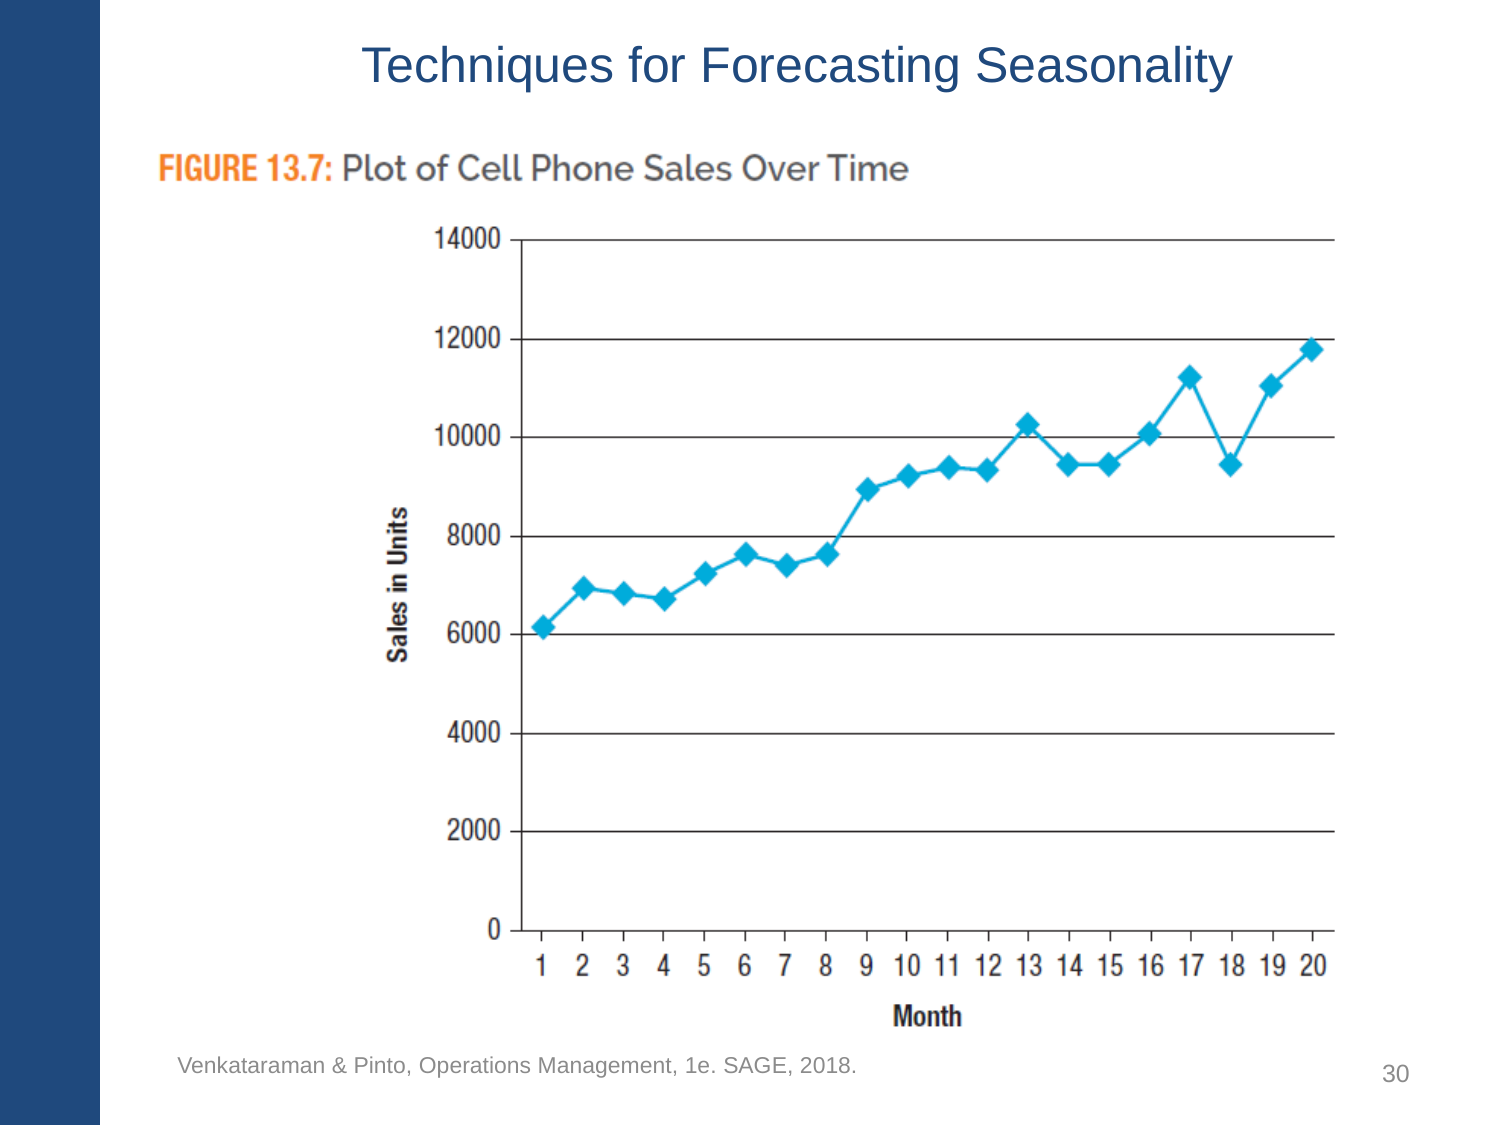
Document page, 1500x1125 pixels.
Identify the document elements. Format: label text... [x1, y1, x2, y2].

title Techniques for Forecasting Seasonality [166, 0, 1429, 125]
picture [149, 137, 1446, 1045]
slide_number 30 [1350, 1053, 1425, 1103]
footer Venkataraman & Pinto, Operations Management, 1e. SAGE, 2018. [162, 1053, 1313, 1103]
